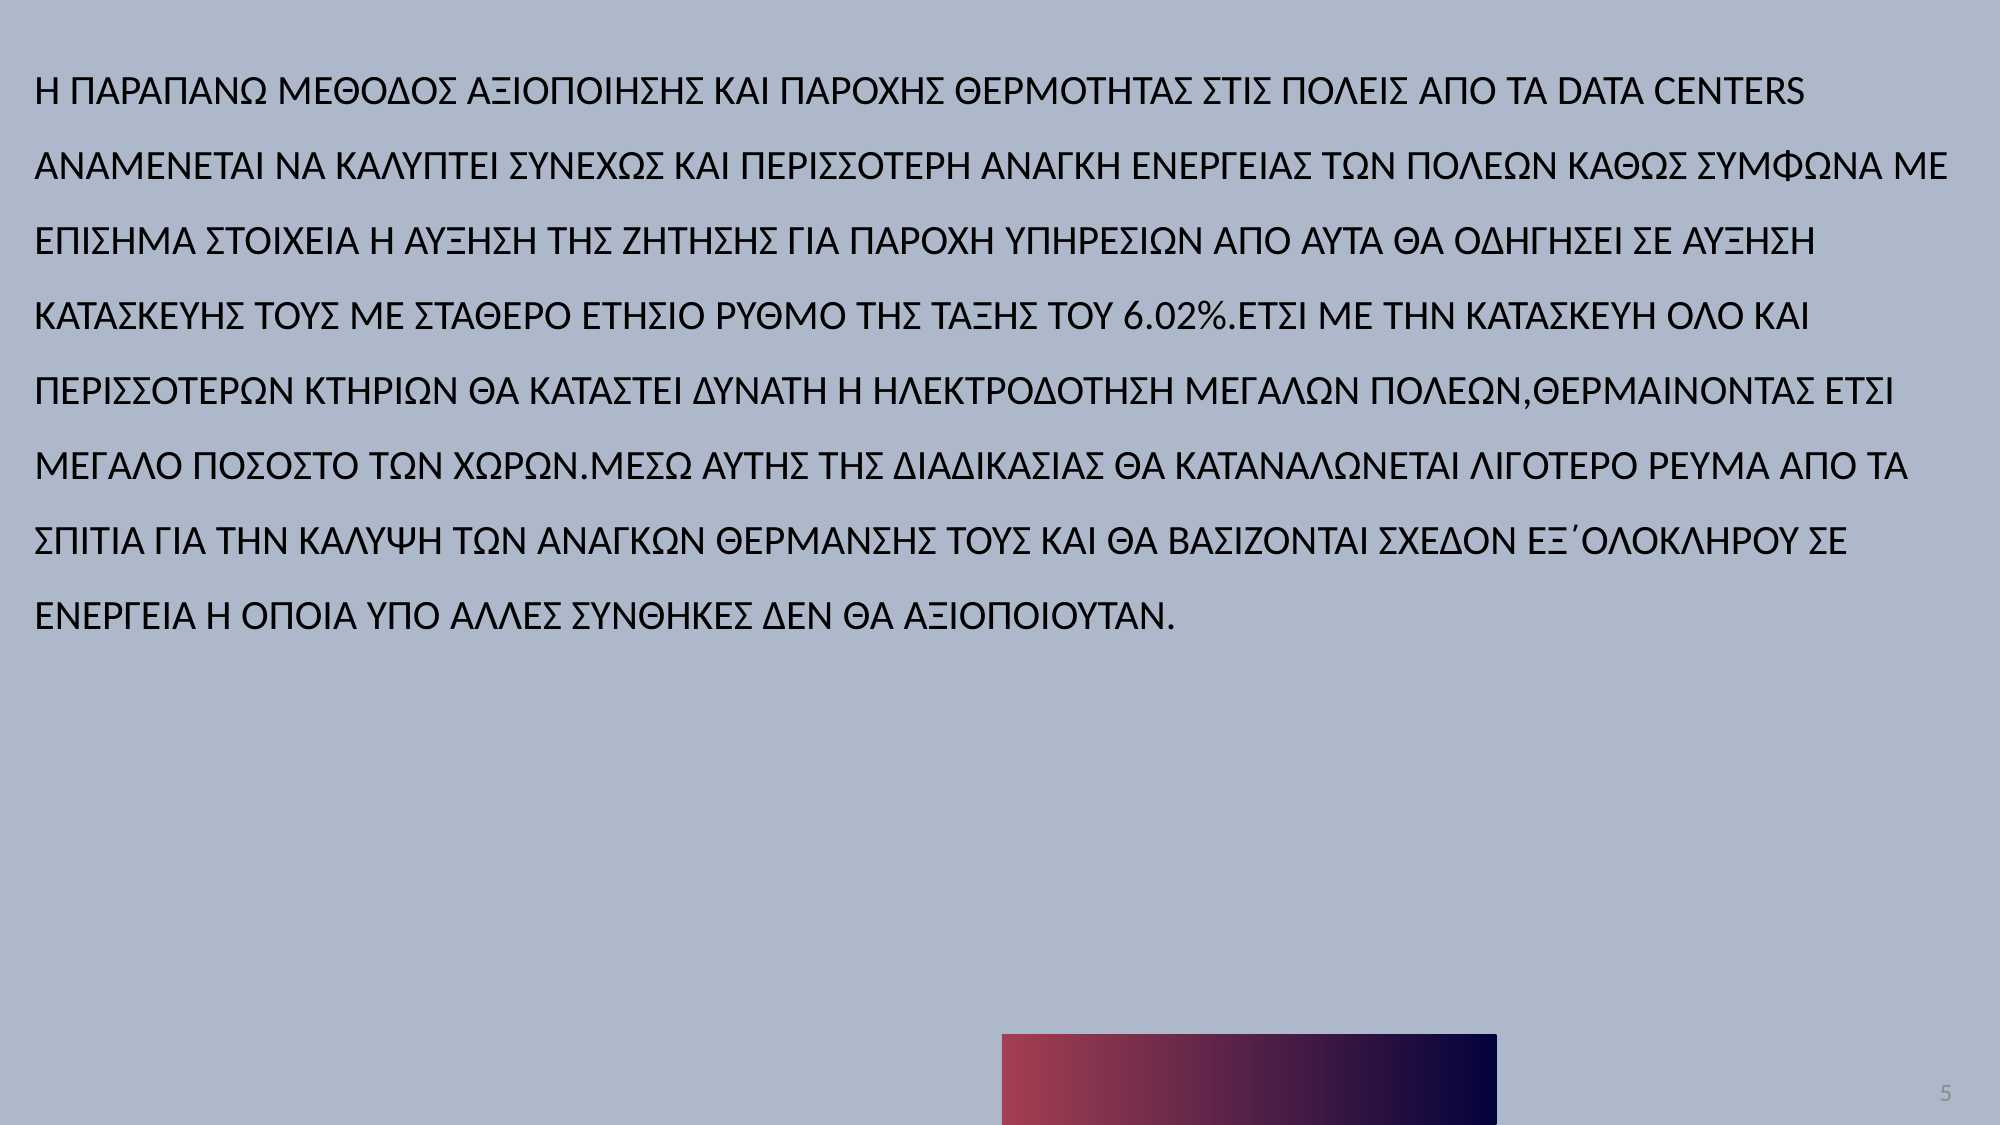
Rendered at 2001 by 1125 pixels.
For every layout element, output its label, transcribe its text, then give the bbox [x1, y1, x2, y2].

list Η ΠΑΡΑΠΑΝΩ ΜΕΘΟΔΟΣ ΑΞΙΟΠΟΙΗΣΗΣ ΚΑΙ ΠΑΡΟΧΗΣ ΘΕΡΜΟΤΗΤΑΣ ΣΤΙΣ ΠΟΛΕΙΣ ΑΠΟ ΤΑ DATA CENTERS ΑΝΑΜΕΝΕΤΑΙ ΝΑ ΚΑΛΥΠΤΕΙ ΣΥΝΕΧΩΣ ΚΑΙ ΠΕΡΙΣΣΟΤΕΡΗ ΑΝΑΓΚΗ ΕΝΕΡΓΕΙΑΣ ΤΩΝ ΠΟΛΕΩΝ ΚΑΘΩΣ ΣΥΜΦΩΝΑ ΜΕ ΕΠΙΣΗΜΑ ΣΤΟΙΧΕΙΑ Η ΑΥΞΗΣΗ ΤΗΣ ΖΗΤΗΣΗΣ ΓΙΑ ΠΑΡΟΧΗ ΥΠΗΡΕΣΙΩΝ ΑΠΟ ΑΥΤΑ ΘΑ ΟΔΗΓΗΣΕΙ ΣΕ ΑΥΞΗΣΗ ΚΑΤΑΣΚΕΥΗΣ ΤΟΥΣ ΜΕ ΣΤΑΘΕΡΟ ΕΤΗΣΙΟ ΡΥΘΜΟ ΤΗΣ ΤΑΞΗΣ ΤΟΥ 6.02%.ΕΤΣΙ ΜΕ ΤΗΝ ΚΑΤΑΣΚΕΥΗ ΟΛΟ ΚΑΙ ΠΕΡΙΣΣΟΤΕΡΩΝ ΚΤΗΡΙΩΝ ΘΑ ΚΑΤΑΣΤΕΙ ΔΥΝΑΤΗ Η ΗΛΕΚΤΡΟΔΟΤΗΣΗ ΜΕΓΑΛΩΝ ΠΟΛΕΩΝ,ΘΕΡΜΑΙΝΟΝΤΑΣ ΕΤΣΙ ΜΕΓΑΛΟ ΠΟΣΟΣΤΟ ΤΩΝ ΧΩΡΩΝ.ΜΕΣΩ ΑΥΤΗΣ ΤΗΣ ΔΙΑΔΙΚΑΣΙΑΣ ΘΑ ΚΑΤΑΝΑΛΩΝΕΤΑΙ ΛΙΓΟΤΕΡΟ ΡΕΥΜΑ ΑΠΟ ΤΑ ΣΠΙΤΙΑ ΓΙΑ ΤΗΝ ΚΑΛΥΨΗ ΤΩΝ ΑΝΑΓΚΩΝ ΘΕΡΜΑΝΣΗΣ ΤΟΥΣ ΚΑΙ ΘΑ ΒΑΣΙΖΟΝΤΑΙ ΣΧΕΔΟΝ ΕΞ΄ΟΛΟΚΛΗΡΟΥ ΣΕ ΕΝΕΡΓΕΙΑ Η ΟΠΟΙΑ ΥΠΟ ΑΛΛΕΣ ΣΥΝΘΗΚΕΣ ΔΕΝ ΘΑ ΑΞΙΟΠΟΙΟΥΤΑΝ. [19, 30, 1968, 985]
slide_number 5 [1894, 1061, 1968, 1121]
